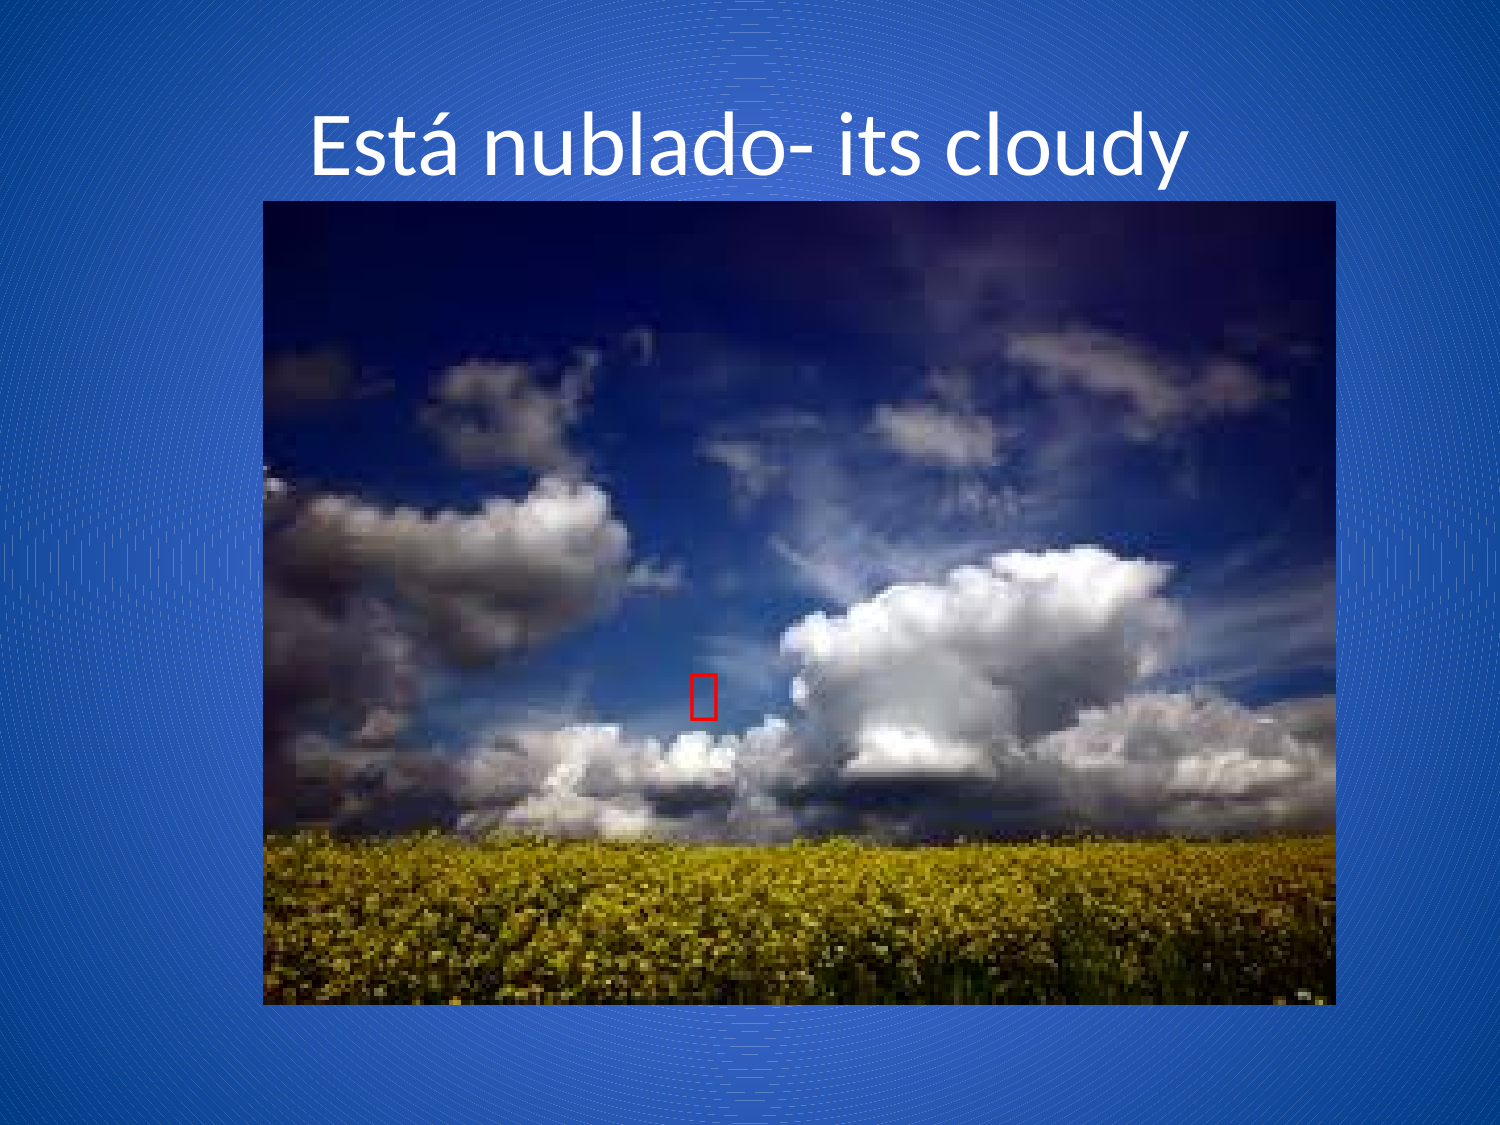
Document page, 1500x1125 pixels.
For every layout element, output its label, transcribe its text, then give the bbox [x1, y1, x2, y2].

picture [263, 201, 1336, 1006]
title Está nublado- its cloudy [75, 45, 1425, 233]
